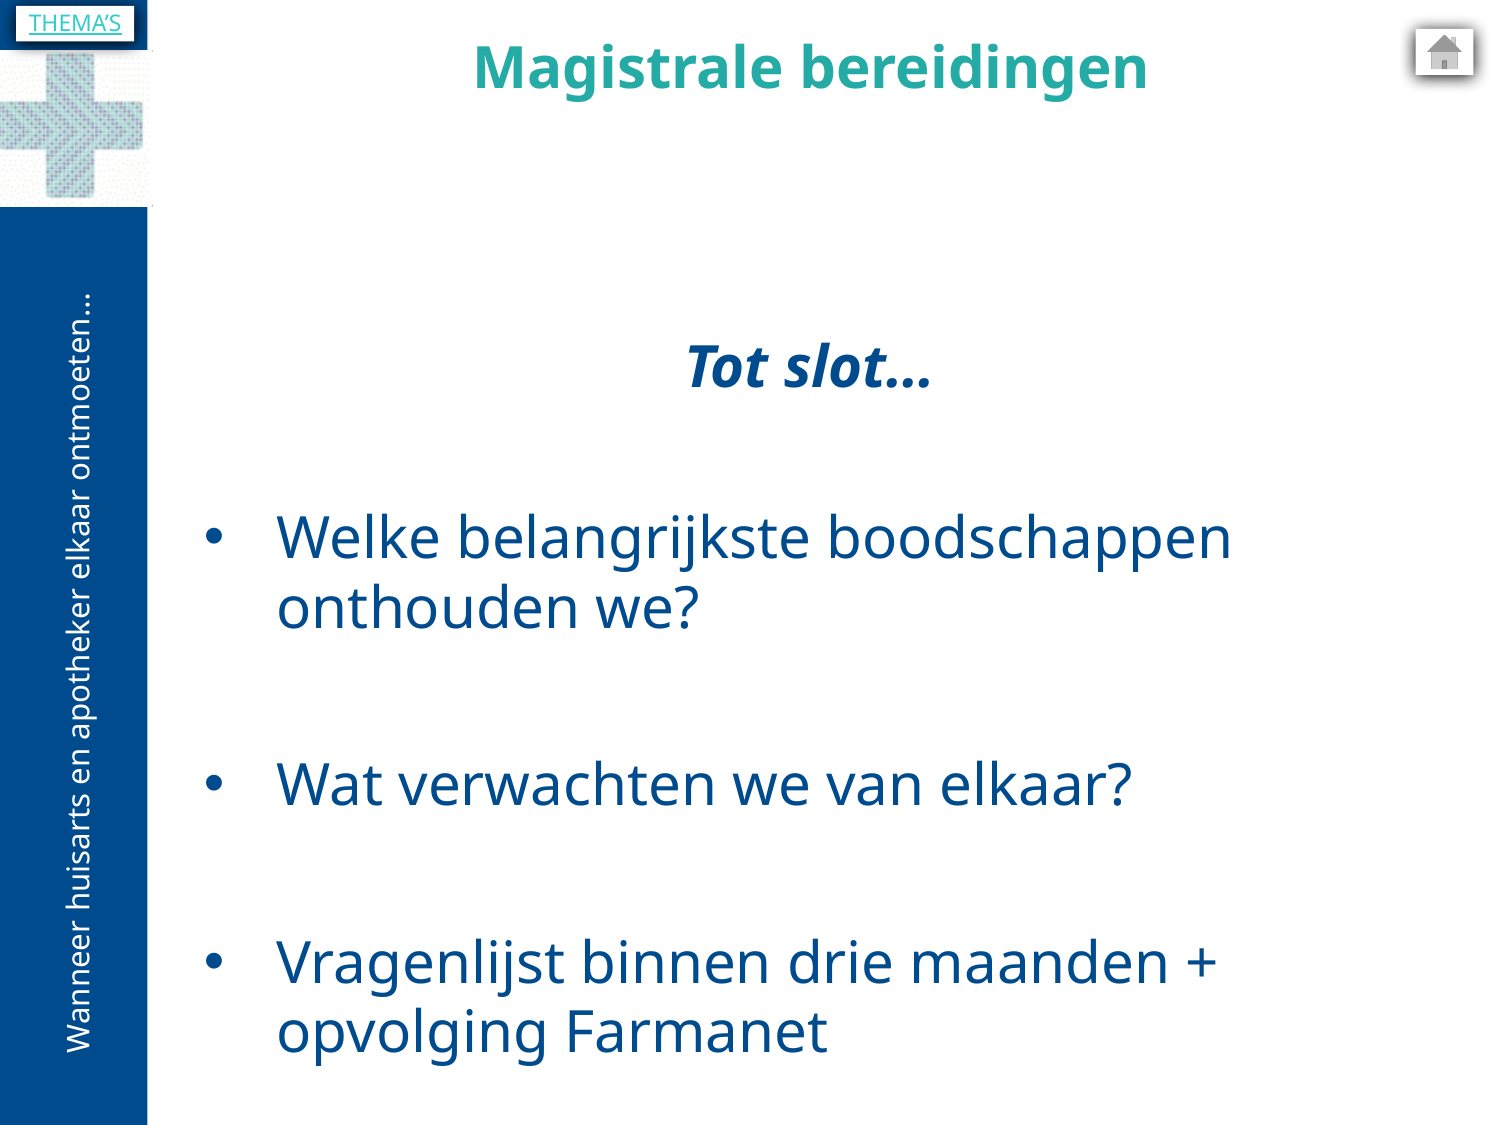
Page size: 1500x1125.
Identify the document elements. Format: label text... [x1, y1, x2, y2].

picture [0, 50, 154, 207]
text_box THEMA’S [15, 5, 135, 42]
list Tot slot… Welke belangrijkste boodschappen onthouden we? Wat verwachten we van elkaar? Vragenlijst binnen drie maanden + opvolging Farmanet [189, 329, 1431, 1125]
text_box [1415, 28, 1474, 76]
list Magistrale bereidingen [163, 30, 1460, 130]
